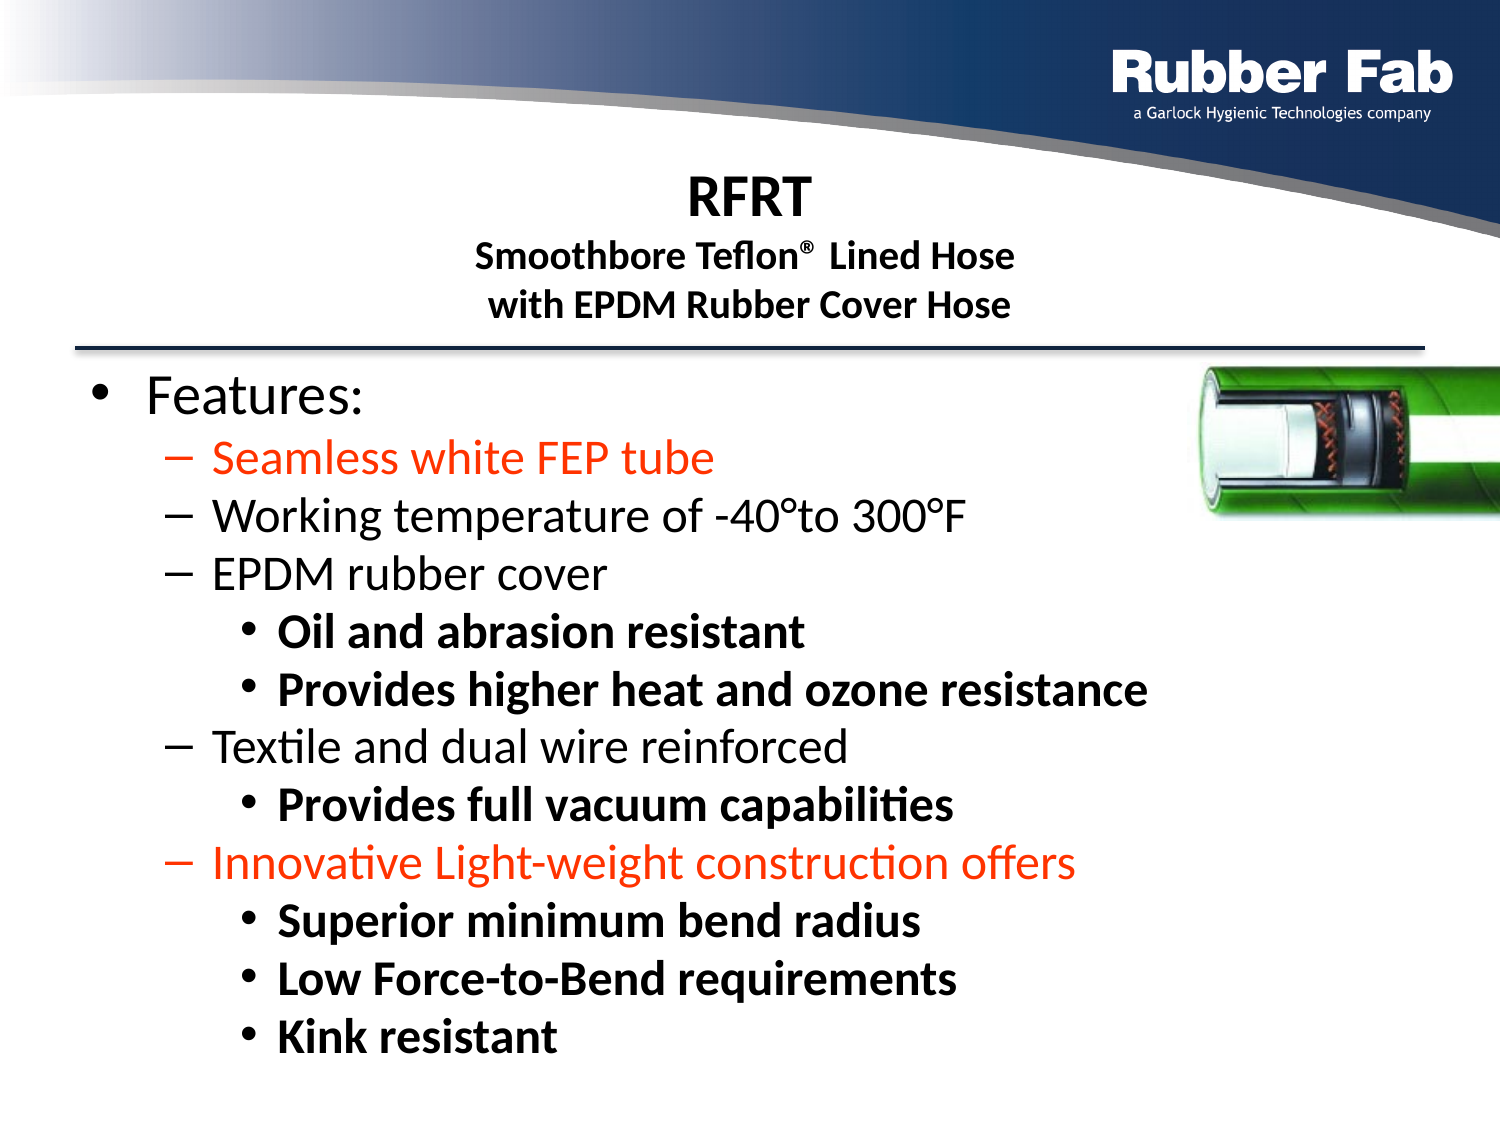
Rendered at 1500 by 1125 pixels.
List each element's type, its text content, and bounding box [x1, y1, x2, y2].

title RFRT Smoothbore Teflon® Lined Hose with EPDM Rubber Cover Hose [75, 147, 1425, 335]
picture [1187, 362, 1500, 521]
list Features: Seamless white FEP tube Working temperature of -40°to 300°F EPDM rubber cover Oil and abrasion resistant Provides higher heat and ozone resistance Textile and dual wire reinforced Provides full vacuum capabilities Innovative Light-weight construction offers Superior minimum bend radius Low Force-to-Bend requirements Kink resistant [75, 362, 1425, 1098]
picture [0, 0, 1500, 240]
